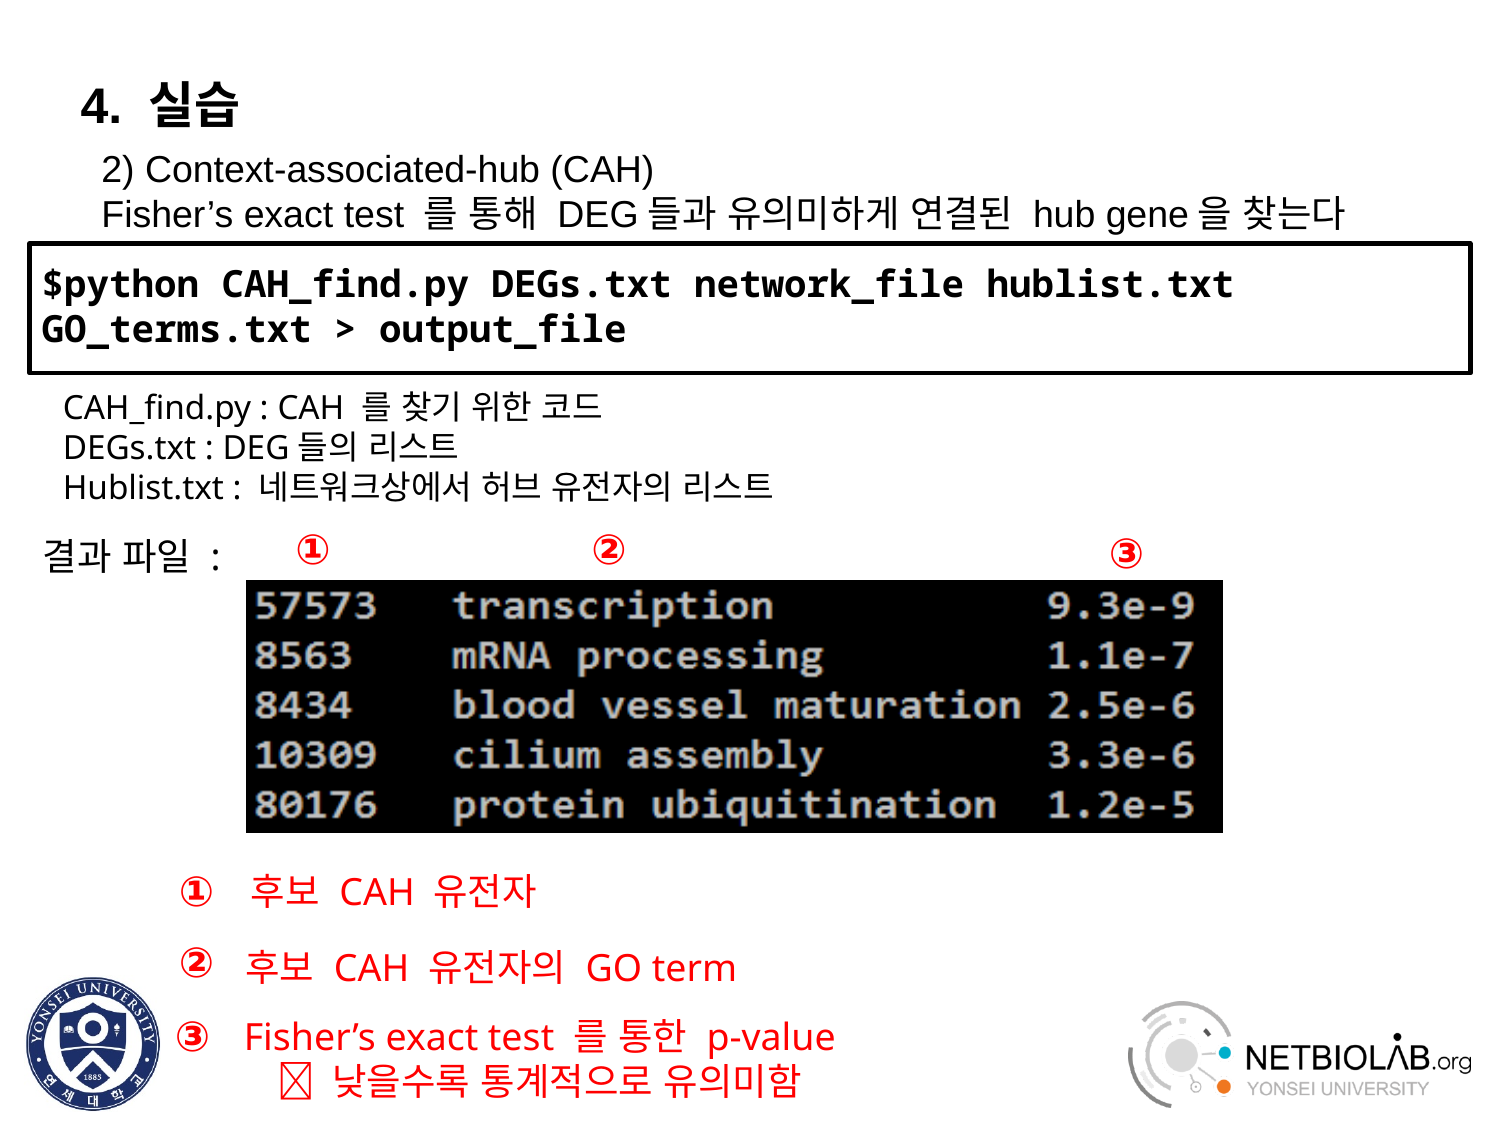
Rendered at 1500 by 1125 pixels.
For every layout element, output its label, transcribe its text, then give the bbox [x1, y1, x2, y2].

text_box CAH_find.py : CAH 를 찾기 위한 코드 DEGs.txt : DEG들의 리스트 Hublist.txt : 네트워크상에서 허브 유전자의 리스트 [48, 379, 790, 514]
text_box Fisher’s exact test 를 통한 p-value  낮을수록 통계적으로 유의미함 [228, 1005, 851, 1110]
text_box [27, 241, 1473, 375]
text_box ① [164, 857, 230, 923]
text_box 후보 CAH 유전자의 GO term [230, 936, 752, 997]
picture [245, 580, 1224, 833]
text_box ③ [165, 1001, 228, 1067]
text_box 2) Context-associated-hub (CAH) Fisher’s exact test 를 통해 DEG들과 유의미하게 연결된 hub gene을 찾는다 [86, 137, 1383, 241]
text_box ② [576, 515, 642, 578]
text_box ① [280, 515, 346, 578]
text_box ② [164, 928, 230, 994]
text_box 4. 실습 [65, 66, 256, 142]
text_box ③ [1094, 519, 1162, 578]
text_box 결과 파일 : [27, 525, 236, 586]
picture [24, 975, 161, 1112]
text_box 후보 CAH 유전자 [235, 860, 552, 920]
picture [1127, 1001, 1471, 1108]
